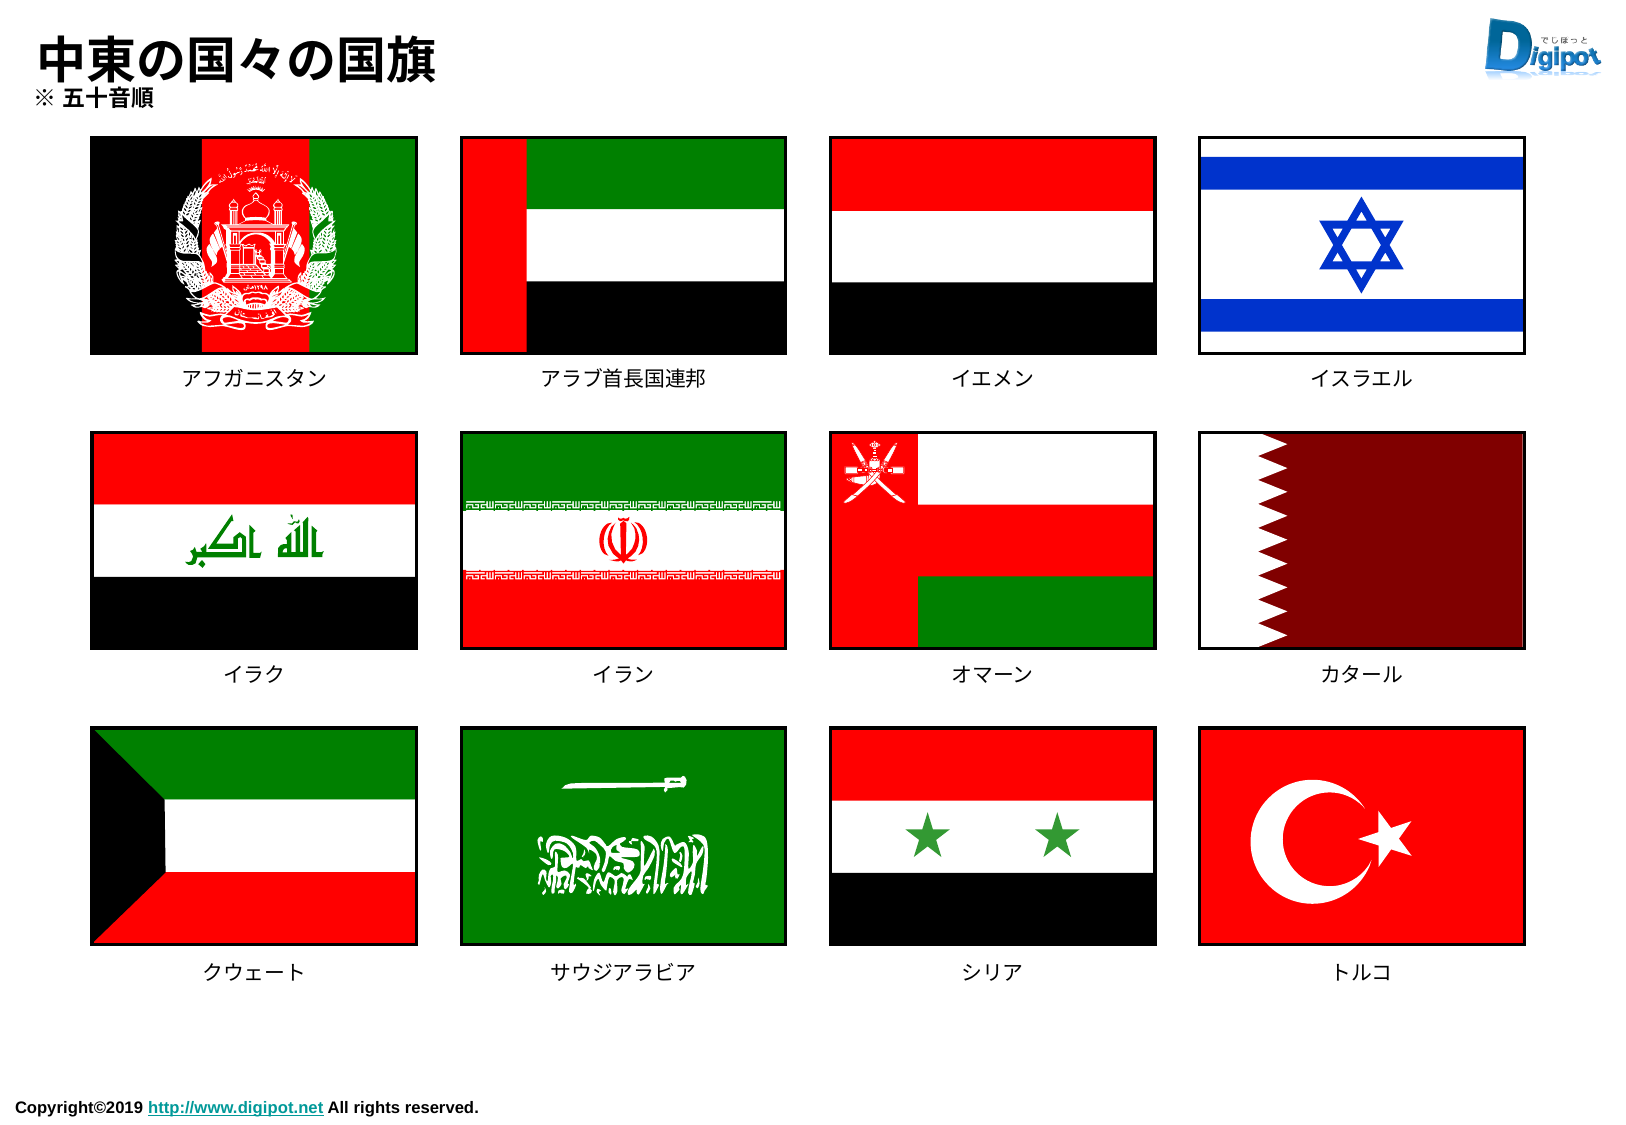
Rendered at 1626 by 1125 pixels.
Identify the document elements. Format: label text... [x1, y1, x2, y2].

text_box イラン [461, 654, 786, 694]
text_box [91, 137, 418, 355]
text_box イエメン [830, 358, 1156, 399]
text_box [460, 432, 786, 649]
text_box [830, 137, 1156, 355]
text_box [91, 432, 418, 650]
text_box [461, 137, 786, 355]
picture [1485, 18, 1602, 82]
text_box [1199, 432, 1525, 649]
text_box アラブ首長国連邦 [461, 358, 786, 399]
text_box イラク [91, 654, 417, 694]
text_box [1198, 136, 1525, 354]
text_box アフガニスタン [91, 358, 417, 399]
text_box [830, 728, 1156, 946]
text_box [1199, 727, 1525, 945]
text_box クウェート [91, 952, 417, 993]
title 中東の国々の国旗 [21, 19, 881, 98]
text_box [829, 432, 1156, 650]
text_box トルコ [1199, 952, 1525, 993]
text_box オマーン [830, 654, 1156, 694]
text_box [460, 727, 786, 945]
text_box カタール [1199, 654, 1525, 694]
text_box ※五十音順 [19, 76, 169, 119]
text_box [91, 726, 417, 945]
text_box イスラエル [1199, 358, 1525, 399]
text_box シリア [830, 952, 1156, 993]
text_box サウジアラビア [461, 952, 786, 993]
